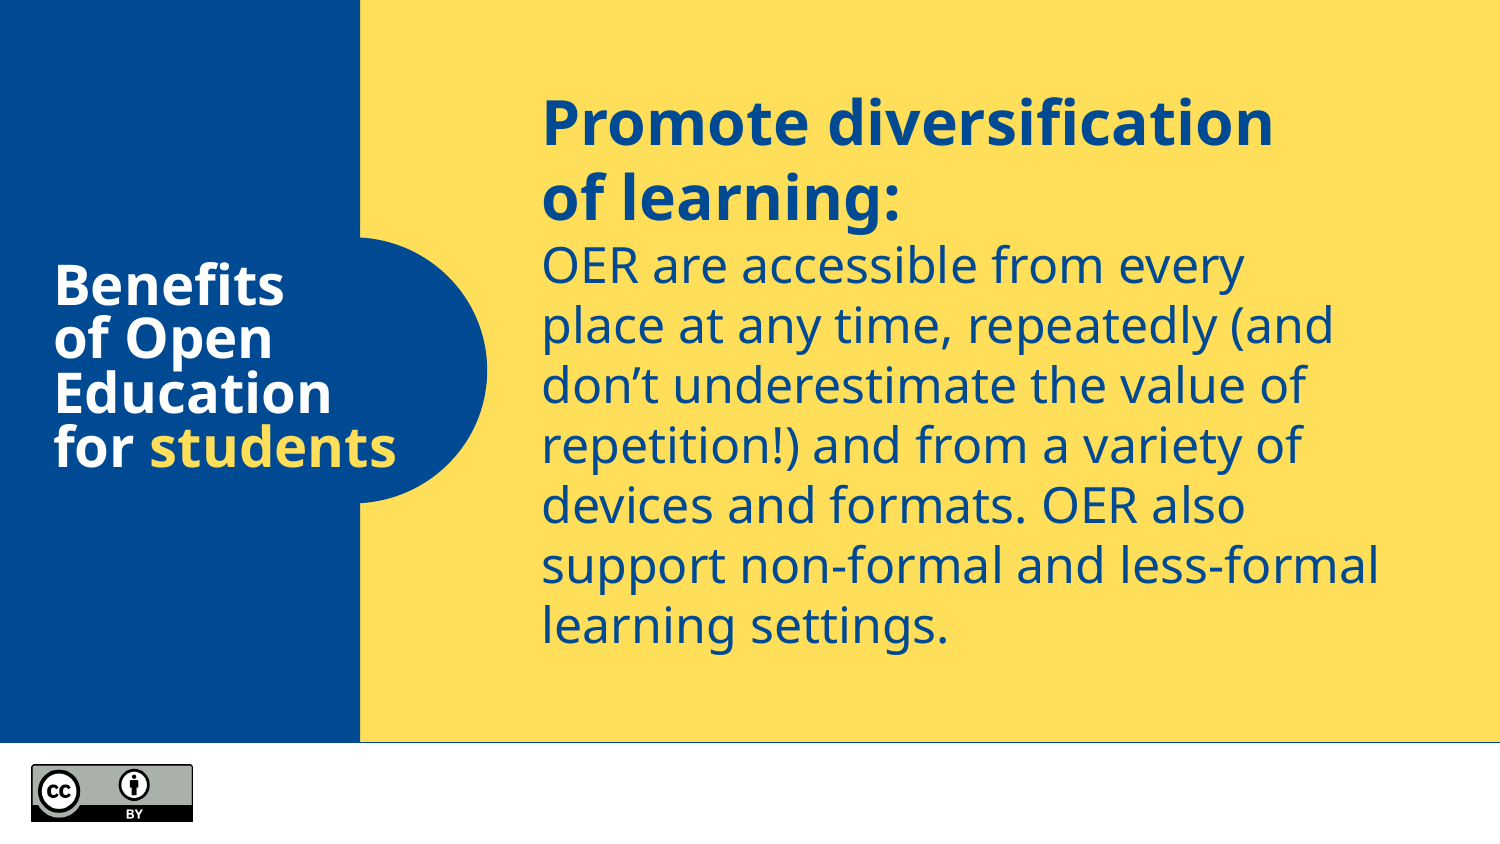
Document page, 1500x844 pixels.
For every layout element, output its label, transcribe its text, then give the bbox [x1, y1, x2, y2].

text_box [300, 493, 405, 504]
text_box Benefits of Open Education for students [38, 246, 421, 493]
text_box [0, 750, 1500, 844]
text_box Promote diversification of learning: OER are accessible from every place at any time, repeatedly (and don’t underestimate the value of repetition!) and from a variety of devices and formats. OER also support non-formal and less-formal learning settings. [526, 68, 1420, 668]
text_box [0, 0, 361, 742]
picture [31, 764, 193, 822]
text_box [421, 255, 488, 485]
text_box [304, 237, 401, 246]
